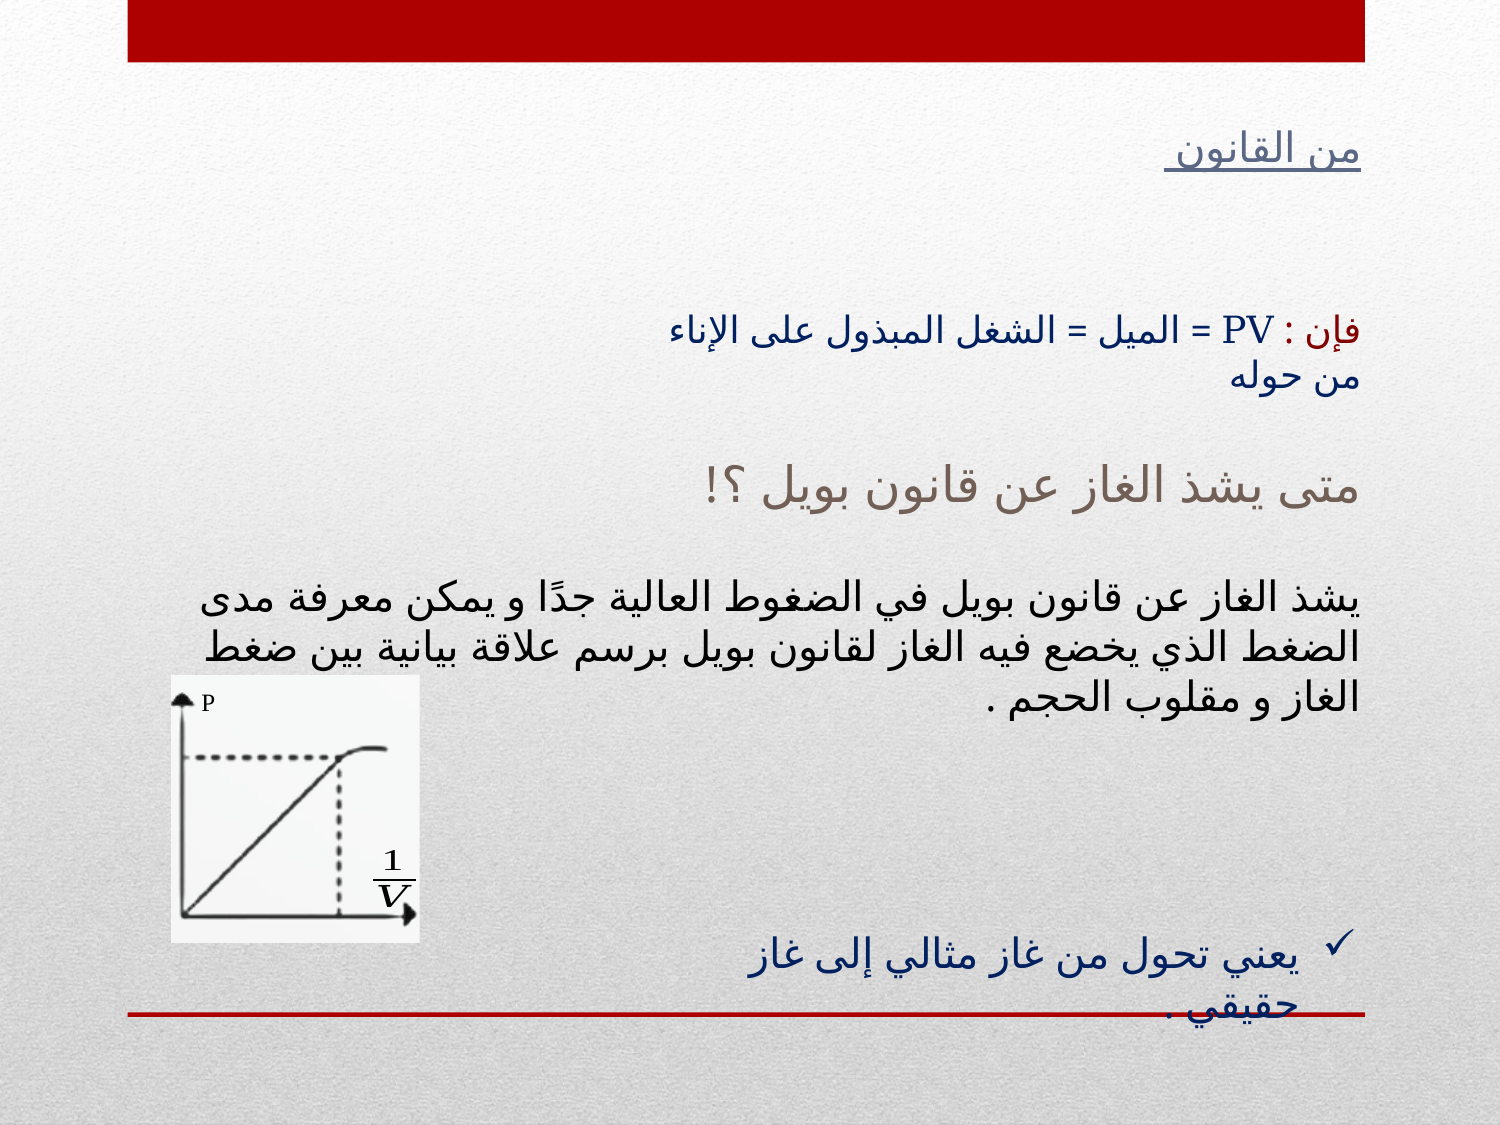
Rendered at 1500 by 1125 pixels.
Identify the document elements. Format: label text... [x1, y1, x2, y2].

picture [170, 674, 421, 944]
text_box يشذ الغاز عن قانون بويل في الضغوط العالية جدًا و يمكن معرفة مدى الضغط الذي يخضع فيه الغاز لقانون بويل برسم علاقة بيانية بين ضغط الغاز و مقلوب الحجم . [147, 562, 1376, 728]
text_box متى يشذ الغاز عن قانون بويل ؟! [560, 445, 1376, 521]
text_box يعني تحول من غاز مثالي إلى غاز حقيقي . [639, 919, 1372, 1035]
